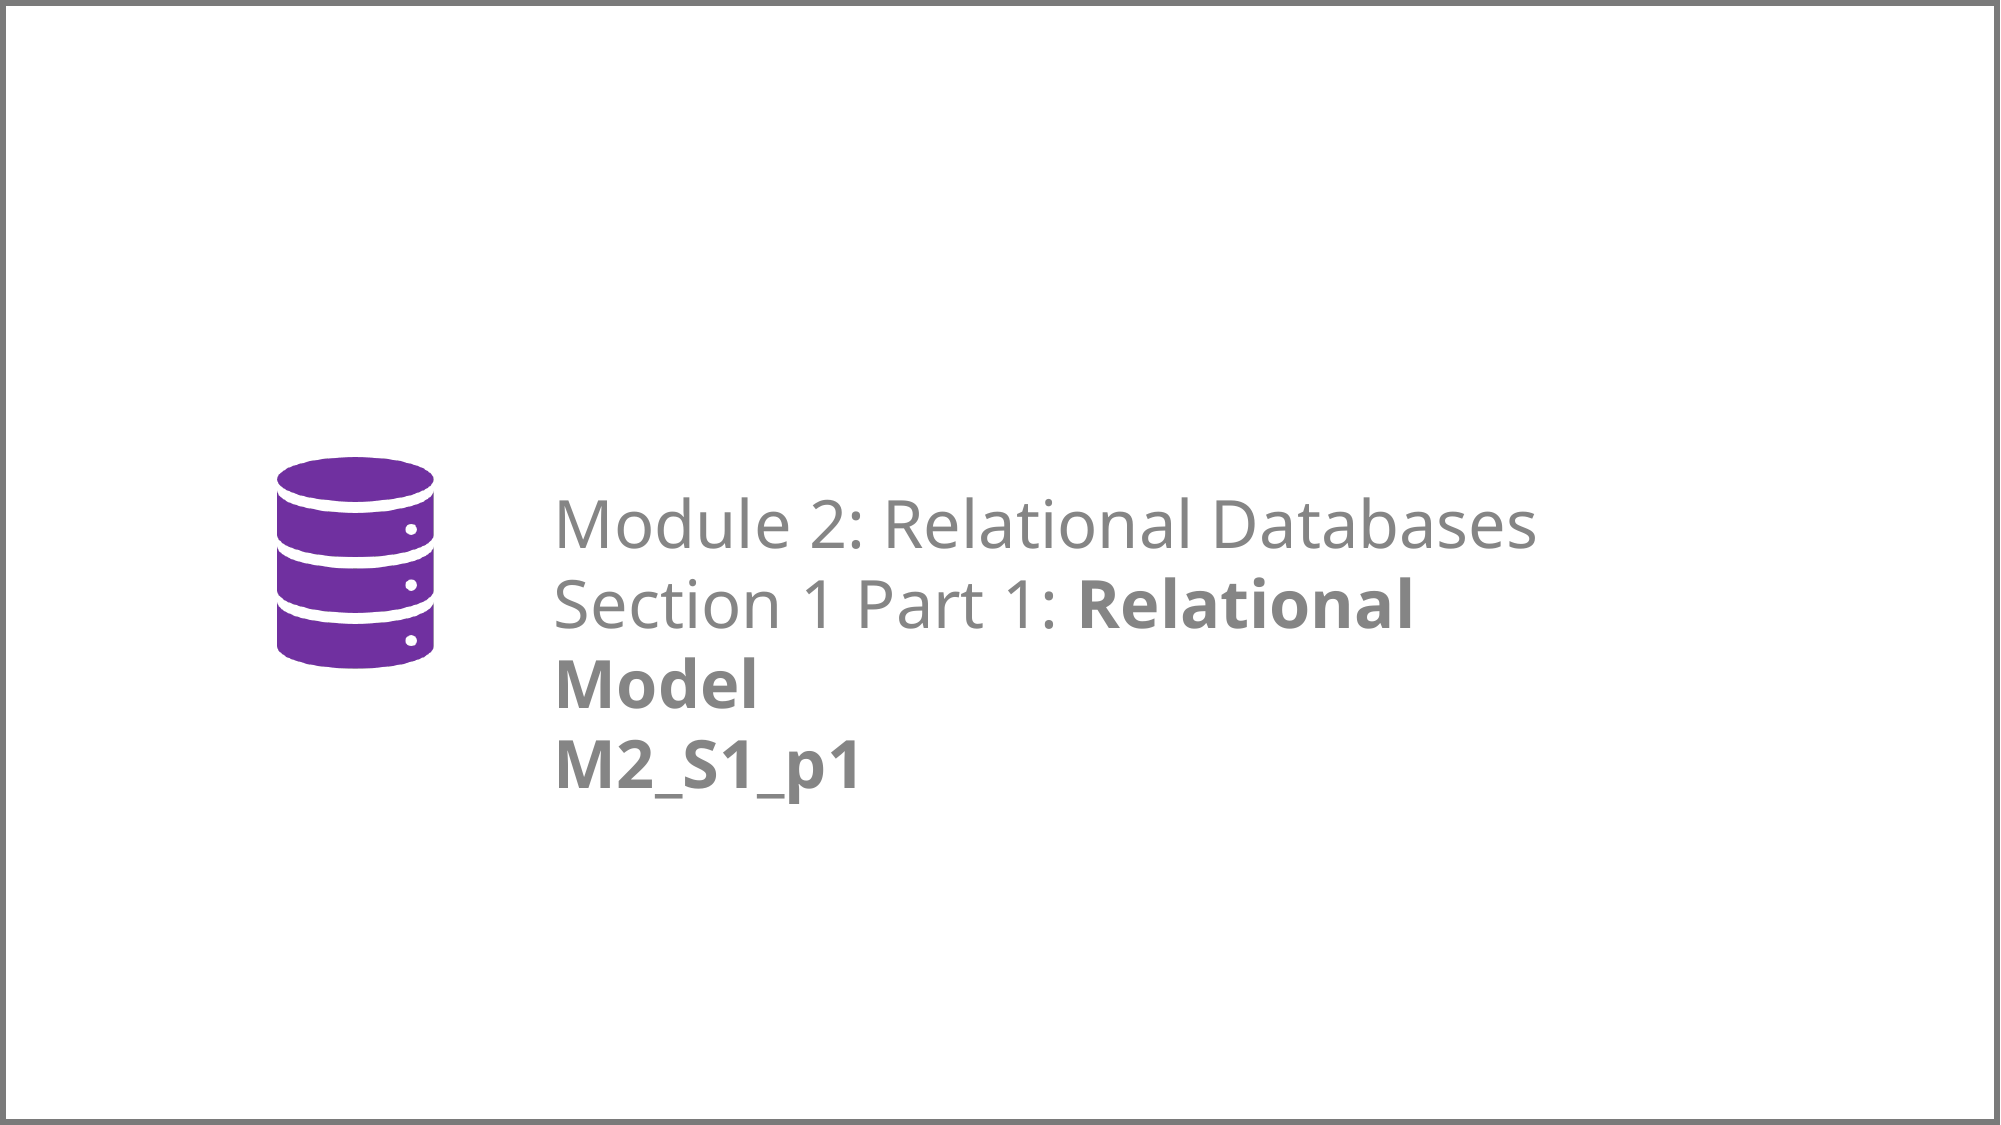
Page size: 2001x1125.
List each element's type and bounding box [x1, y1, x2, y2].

picture [221, 429, 489, 696]
text_box [0, 0, 2000, 1125]
